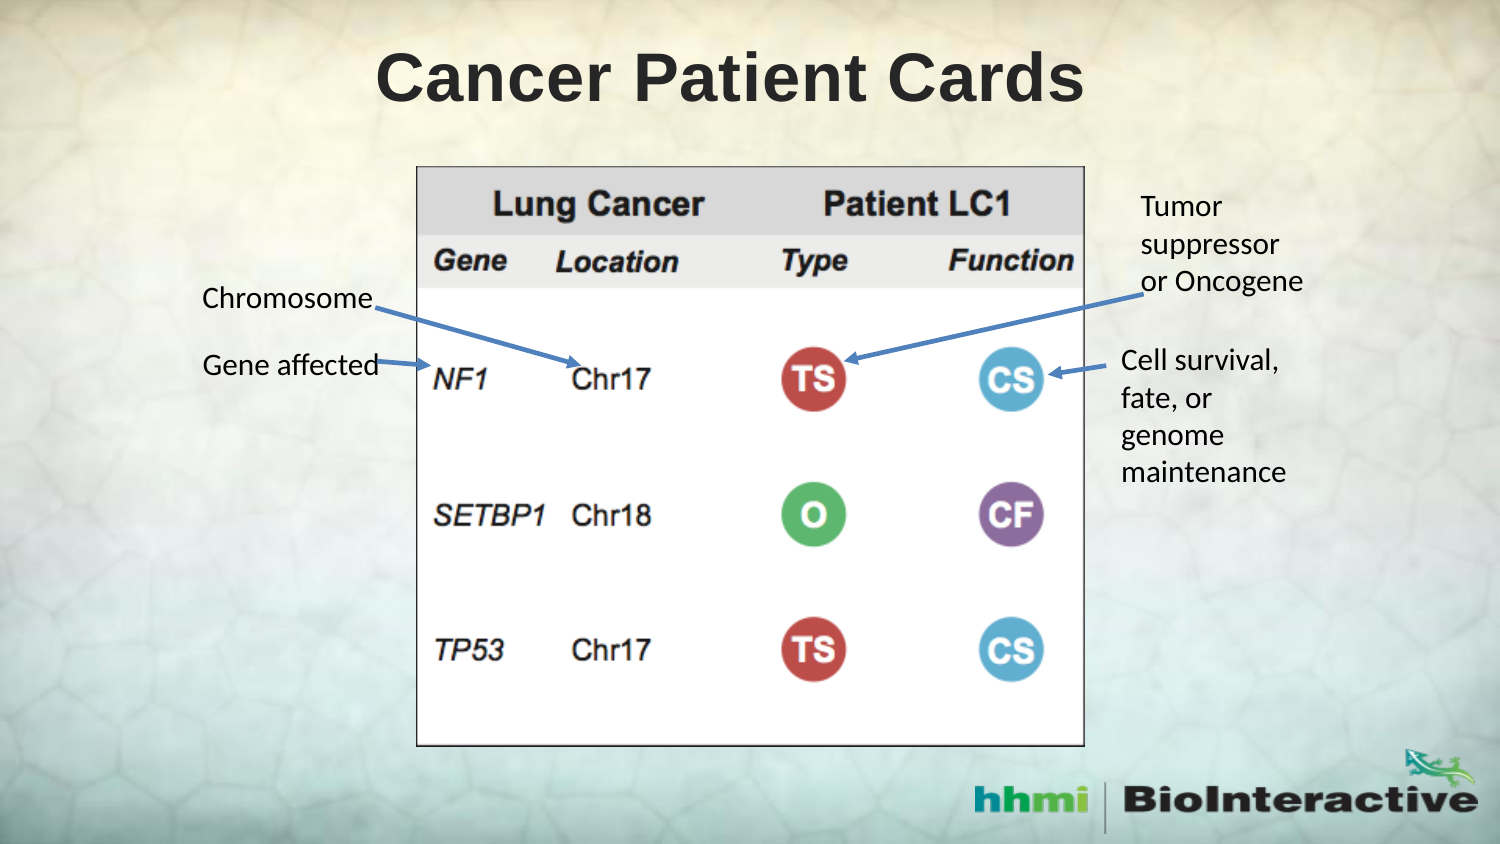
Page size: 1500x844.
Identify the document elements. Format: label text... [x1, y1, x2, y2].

title Cancer Patient Cards [243, 26, 1219, 167]
text_box Tumor suppressor or Oncogene [1125, 178, 1322, 306]
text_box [376, 360, 432, 366]
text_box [843, 293, 1144, 362]
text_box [1047, 365, 1107, 375]
text_box Gene affected [188, 336, 410, 389]
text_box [375, 307, 582, 366]
picture [0, 0, 1500, 844]
text_box Cell survival, fate, or genome maintenance [1106, 332, 1322, 497]
text_box Chromosome [187, 269, 410, 322]
